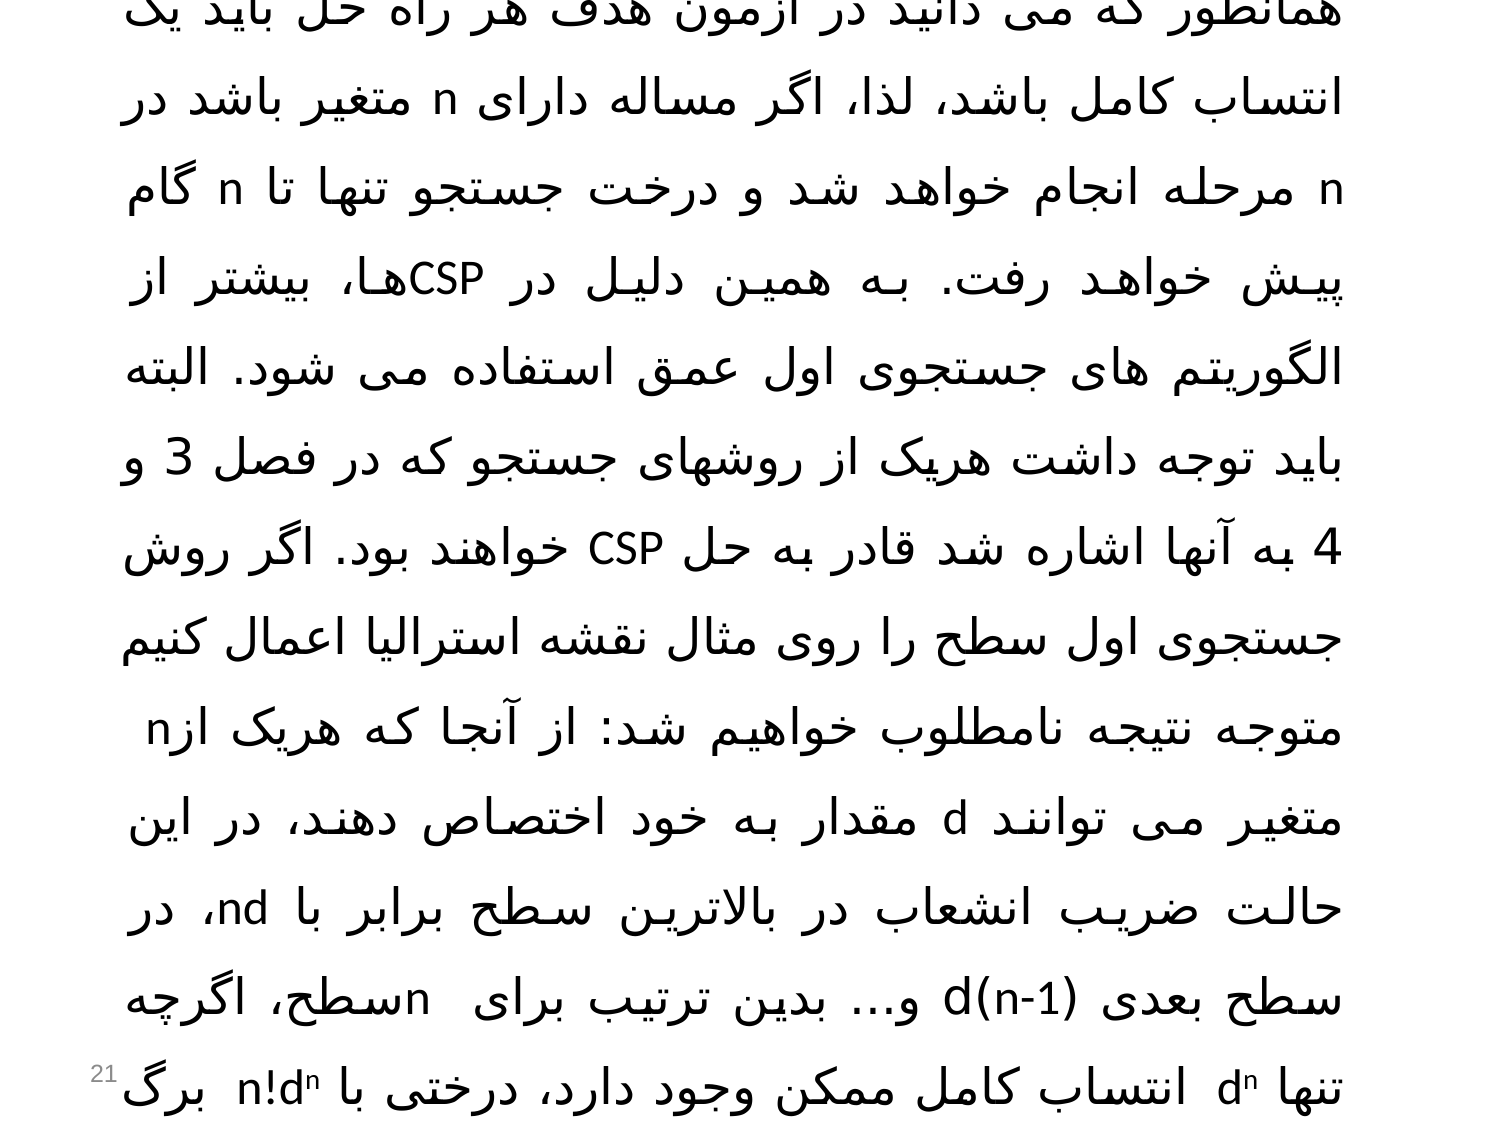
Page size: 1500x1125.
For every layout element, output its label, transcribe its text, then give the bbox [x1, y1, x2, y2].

slide_number 21 [75, 1042, 425, 1103]
text_box همانطور که می دانید در آزمون هدف هر راه حل باید یک انتساب کامل باشد، لذا، اگر مساله دارای n متغیر باشد در n مرحله انجام خواهد شد و درخت جستجو تنها تا n گام پیش خواهد رفت. به همین دلیل در CSPها، بیشتر از الگوریتم های جستجوی اول عمق استفاده می شود. البته باید توجه داشت هریک از روشهای جستجو که در فصل 3 و 4 به آنها اشاره شد قادر به حل CSP خواهند بود. اگر روش جستجوی اول سطح را روی مثال نقشه استرالیا اعمال کنیم متوجه نتیجه نامطلوب خواهیم شد: از آنجا که هریک ازn متغیر می توانند d مقدار به خود اختصاص دهند، در این حالت ضریب انشعاب در بالاترین سطح برابر با nd، در سطح بعدی (n-1)d و... بدین ترتیب برای nسطح، اگرچه تنها dn انتساب کامل ممکن وجود دارد، درختی با n!dn برگ ایجاد شده است. [103, 103, 1361, 1045]
